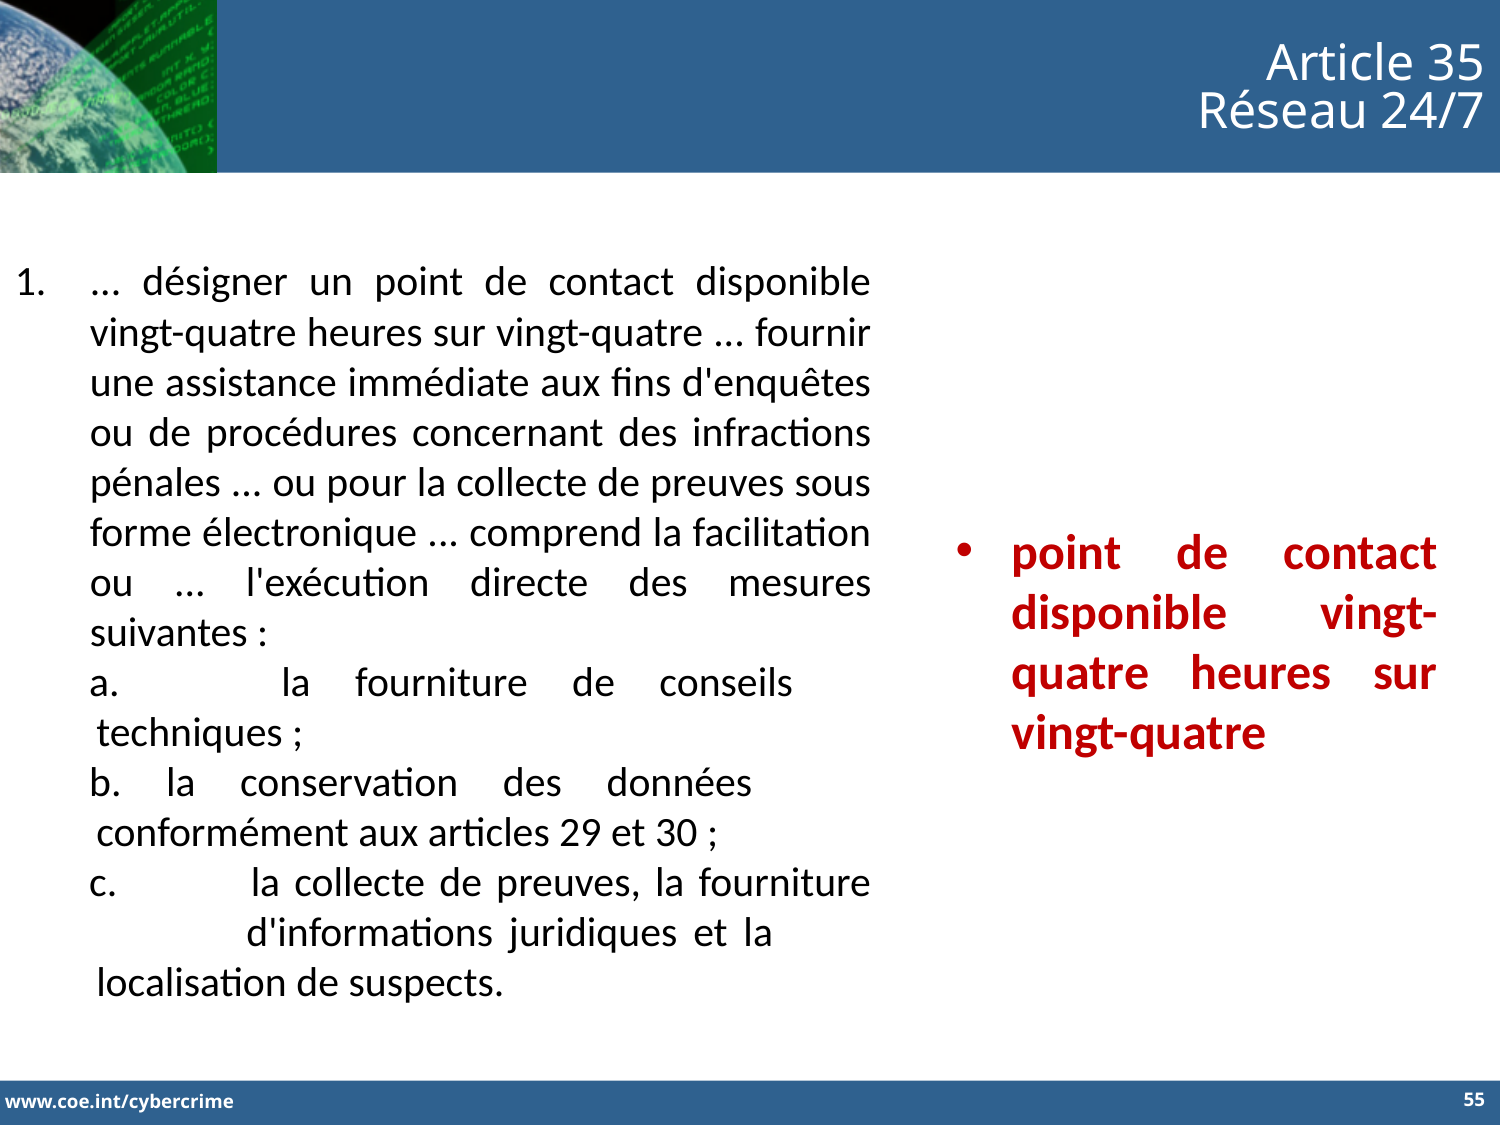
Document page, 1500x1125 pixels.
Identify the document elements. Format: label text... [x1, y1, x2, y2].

text_box Article 35 Réseau 24/7 [308, 13, 1500, 166]
text_box point de contact disponible vingt-quatre heures sur vingt-quatre [940, 511, 1453, 767]
slide_number 55 [1149, 1079, 1500, 1125]
picture [0, 1, 217, 173]
text_box ... désigner un point de contact disponible vingt-quatre heures sur vingt-quatre ... fournir une assistance immédiate aux fins d'enquêtes ou de procédures concernant des infractions pénales ... ou pour la collecte de preuves sous forme électronique ... comprend la facilitation ou ... l'exécution directe des mesures suivantes : a. la fourniture de conseils techniques ; b. la conservation des données conformément aux articles 29 et 30 ; c. la collecte de preuves, la fourniture d'informations juridiques et la localisation de suspects. [0, 246, 887, 1012]
